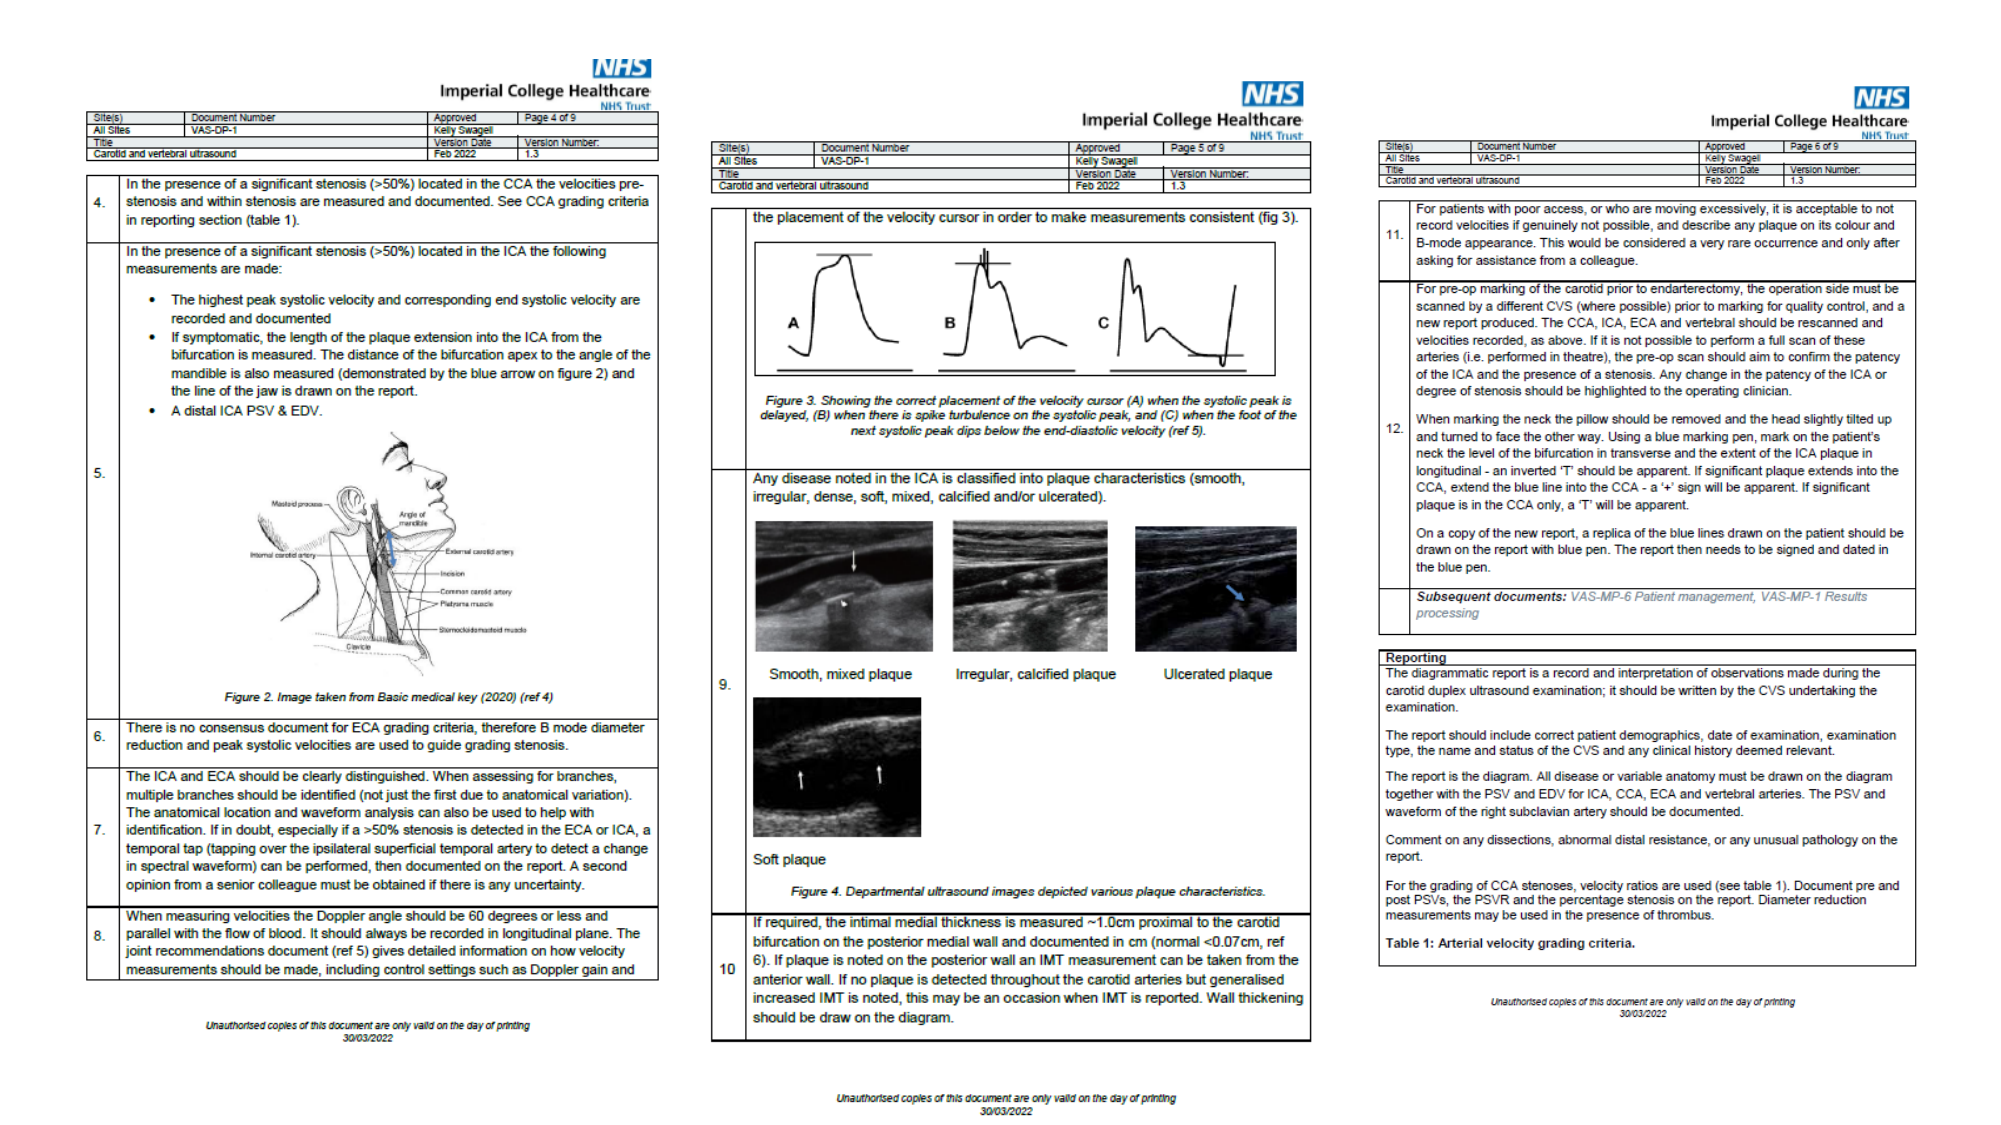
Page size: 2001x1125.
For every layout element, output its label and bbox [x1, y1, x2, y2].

picture [65, 59, 1933, 1125]
